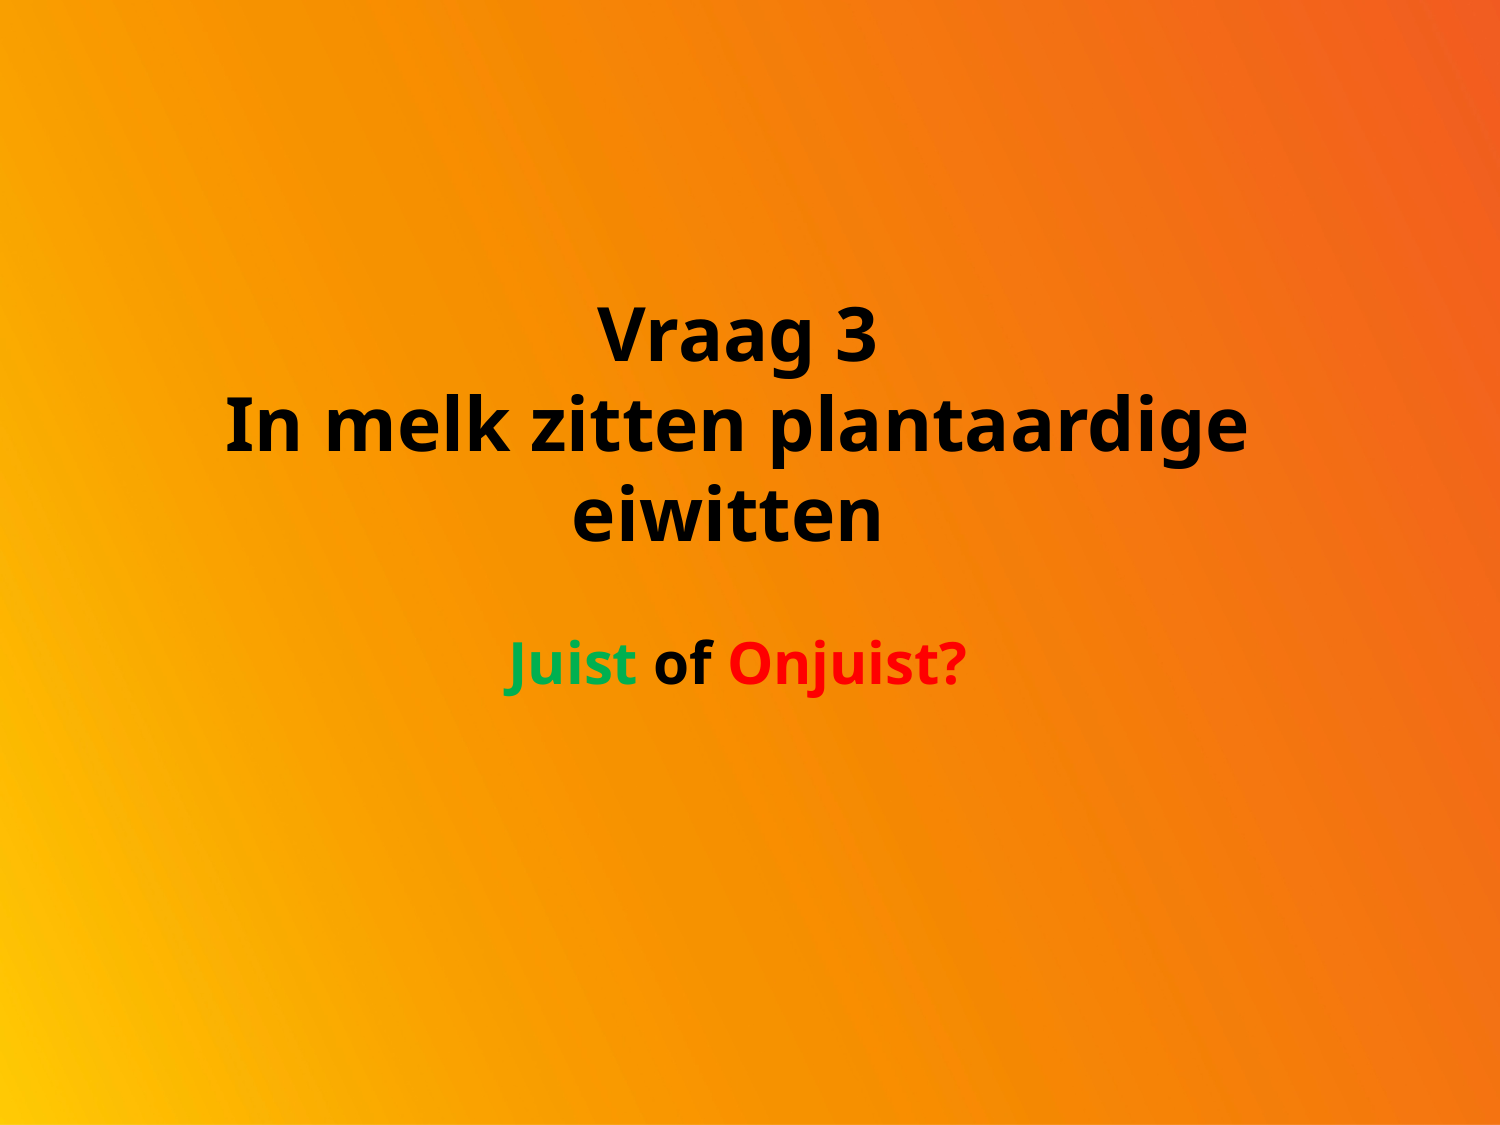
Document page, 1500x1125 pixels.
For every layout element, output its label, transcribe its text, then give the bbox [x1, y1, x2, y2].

picture [0, 0, 1500, 1125]
text_box Vraag 3 In melk zitten plantaardige eiwitten Juist of Onjuist? [194, 278, 1282, 704]
